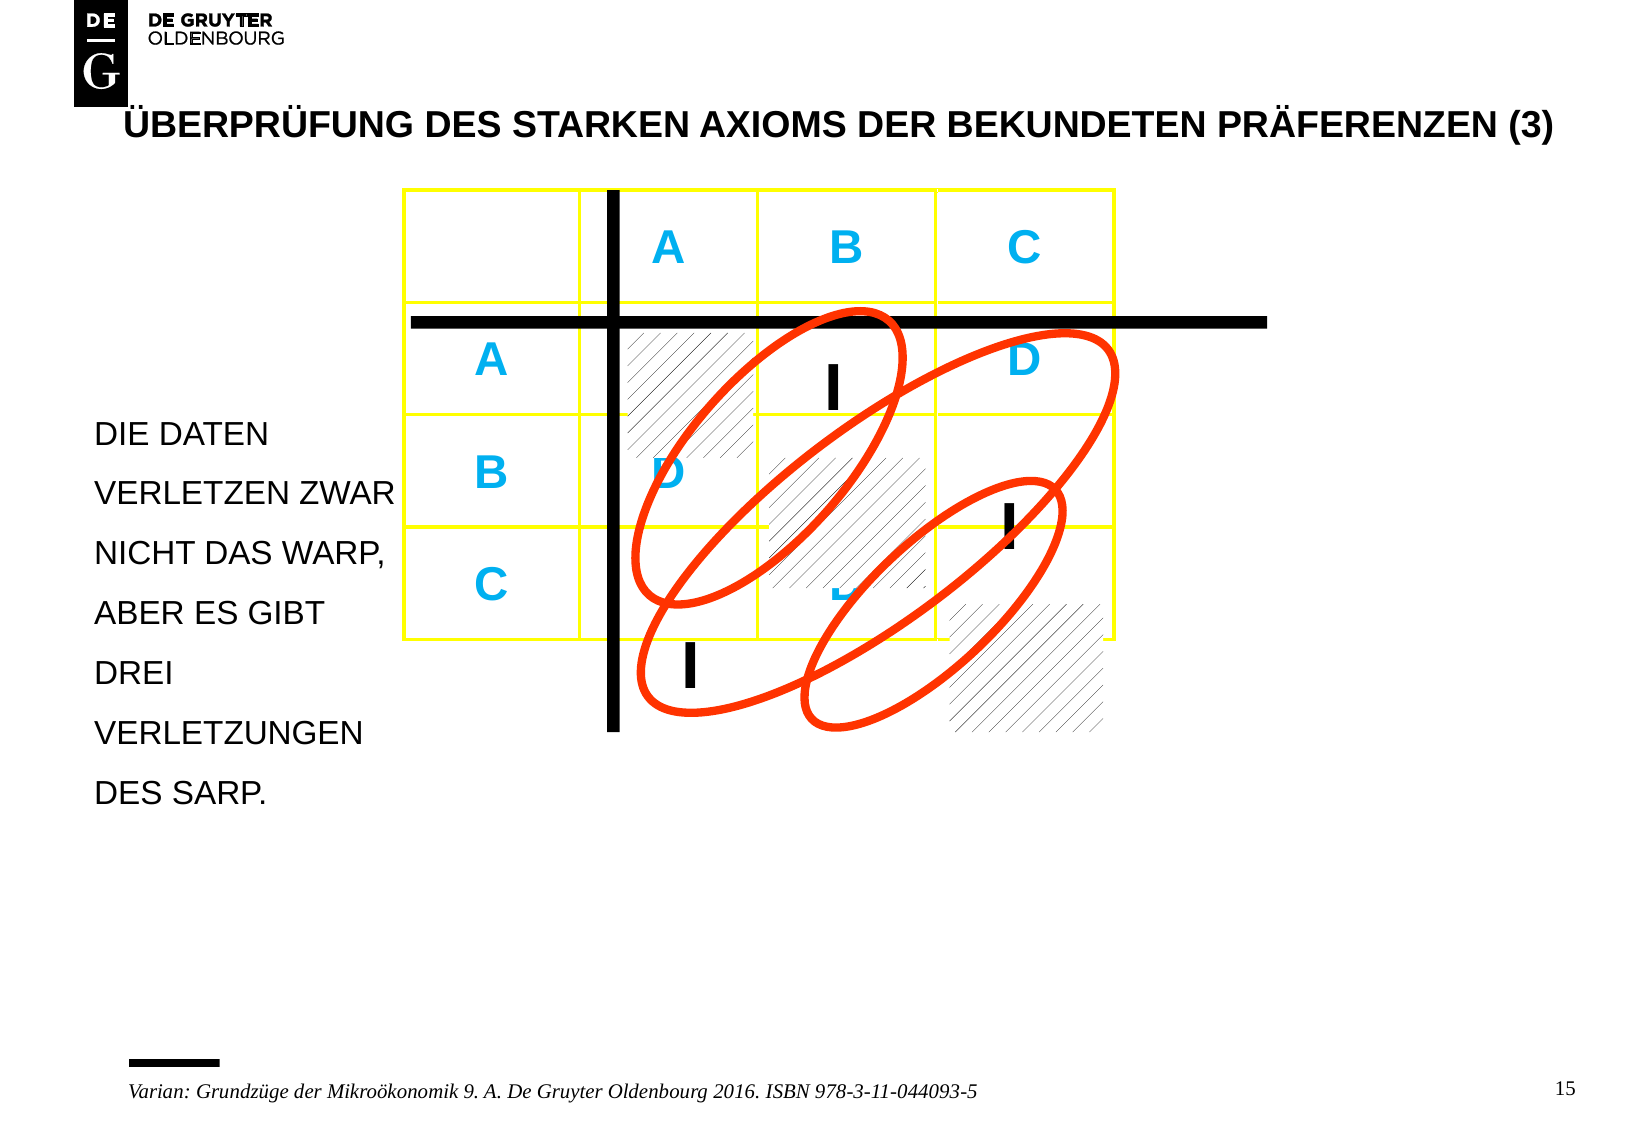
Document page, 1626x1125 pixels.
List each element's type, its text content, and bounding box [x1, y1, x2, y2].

title Überprüfung des starken axioms der bekundeten präferenzen (3) [123, 99, 1581, 182]
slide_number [128, 1077, 1539, 1108]
text_box DIE DATEN VERLETZEN ZWAR NICHT DAS WARP, ABER ES GIBT DREI VERLETZUNGEN DES SARP. [79, 384, 391, 819]
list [391, 188, 1127, 866]
slide_number 15 [1554, 1074, 1614, 1104]
